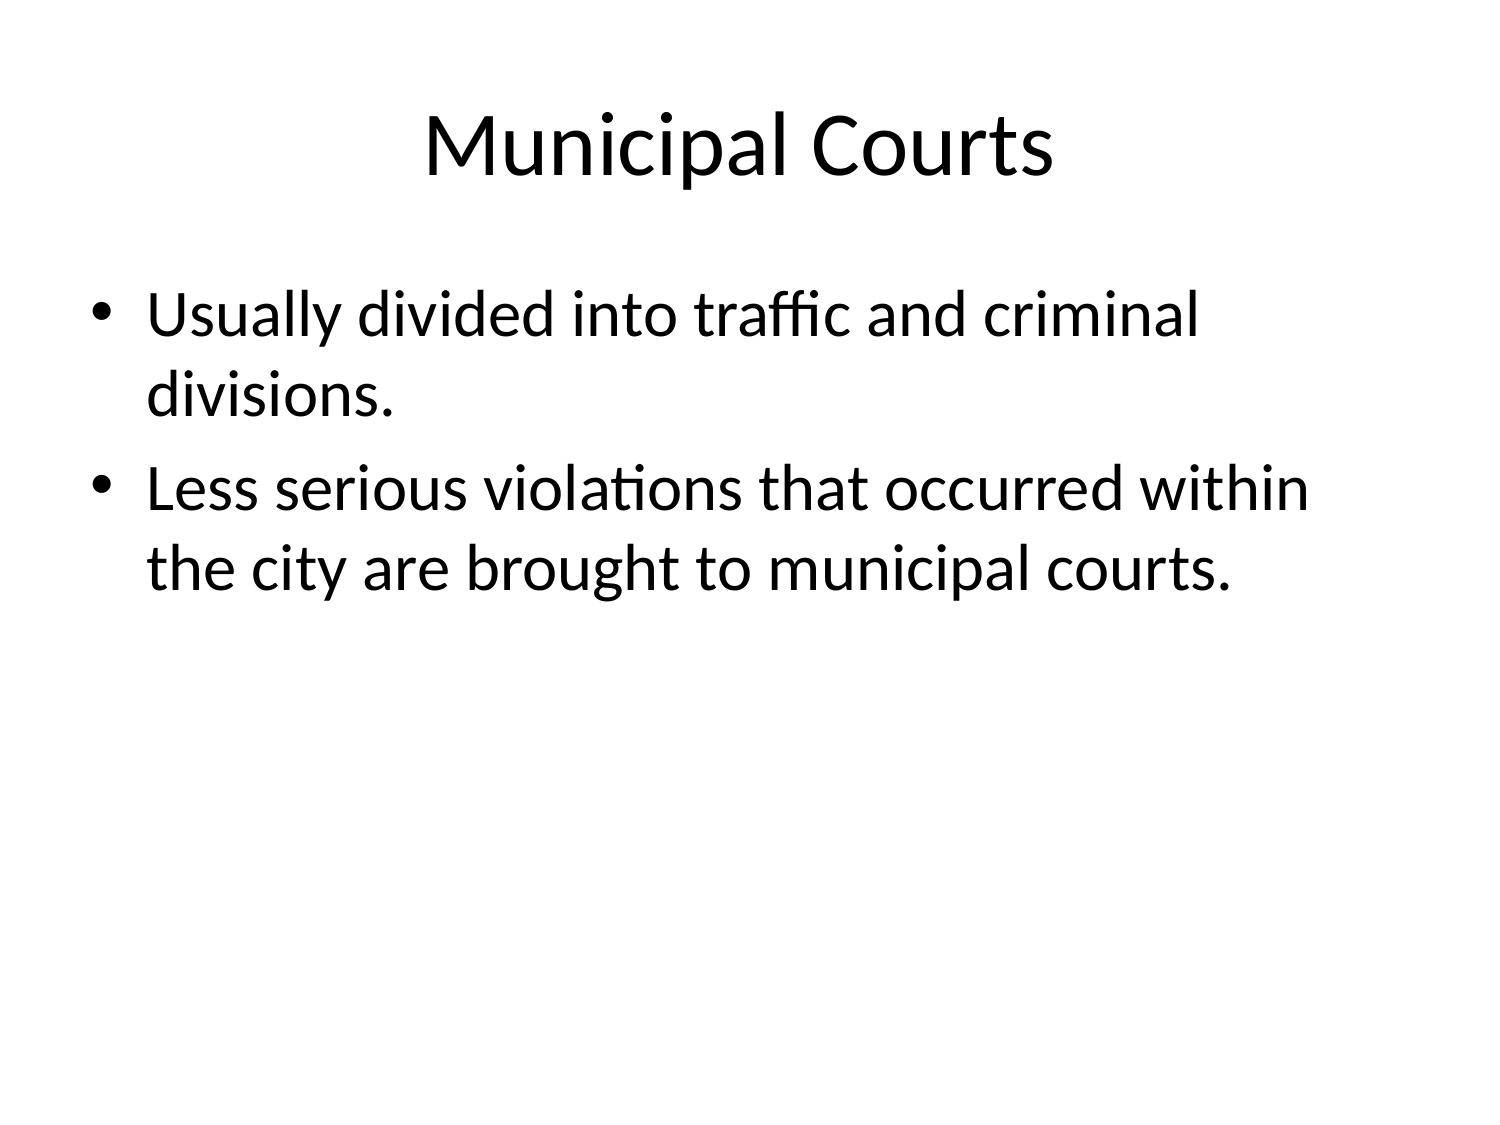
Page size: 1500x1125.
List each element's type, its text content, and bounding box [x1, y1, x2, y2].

title Municipal Courts [75, 45, 1425, 233]
list Usually divided into traffic and criminal divisions. Less serious violations that occurred within the city are brought to municipal courts. [75, 262, 1425, 1005]
